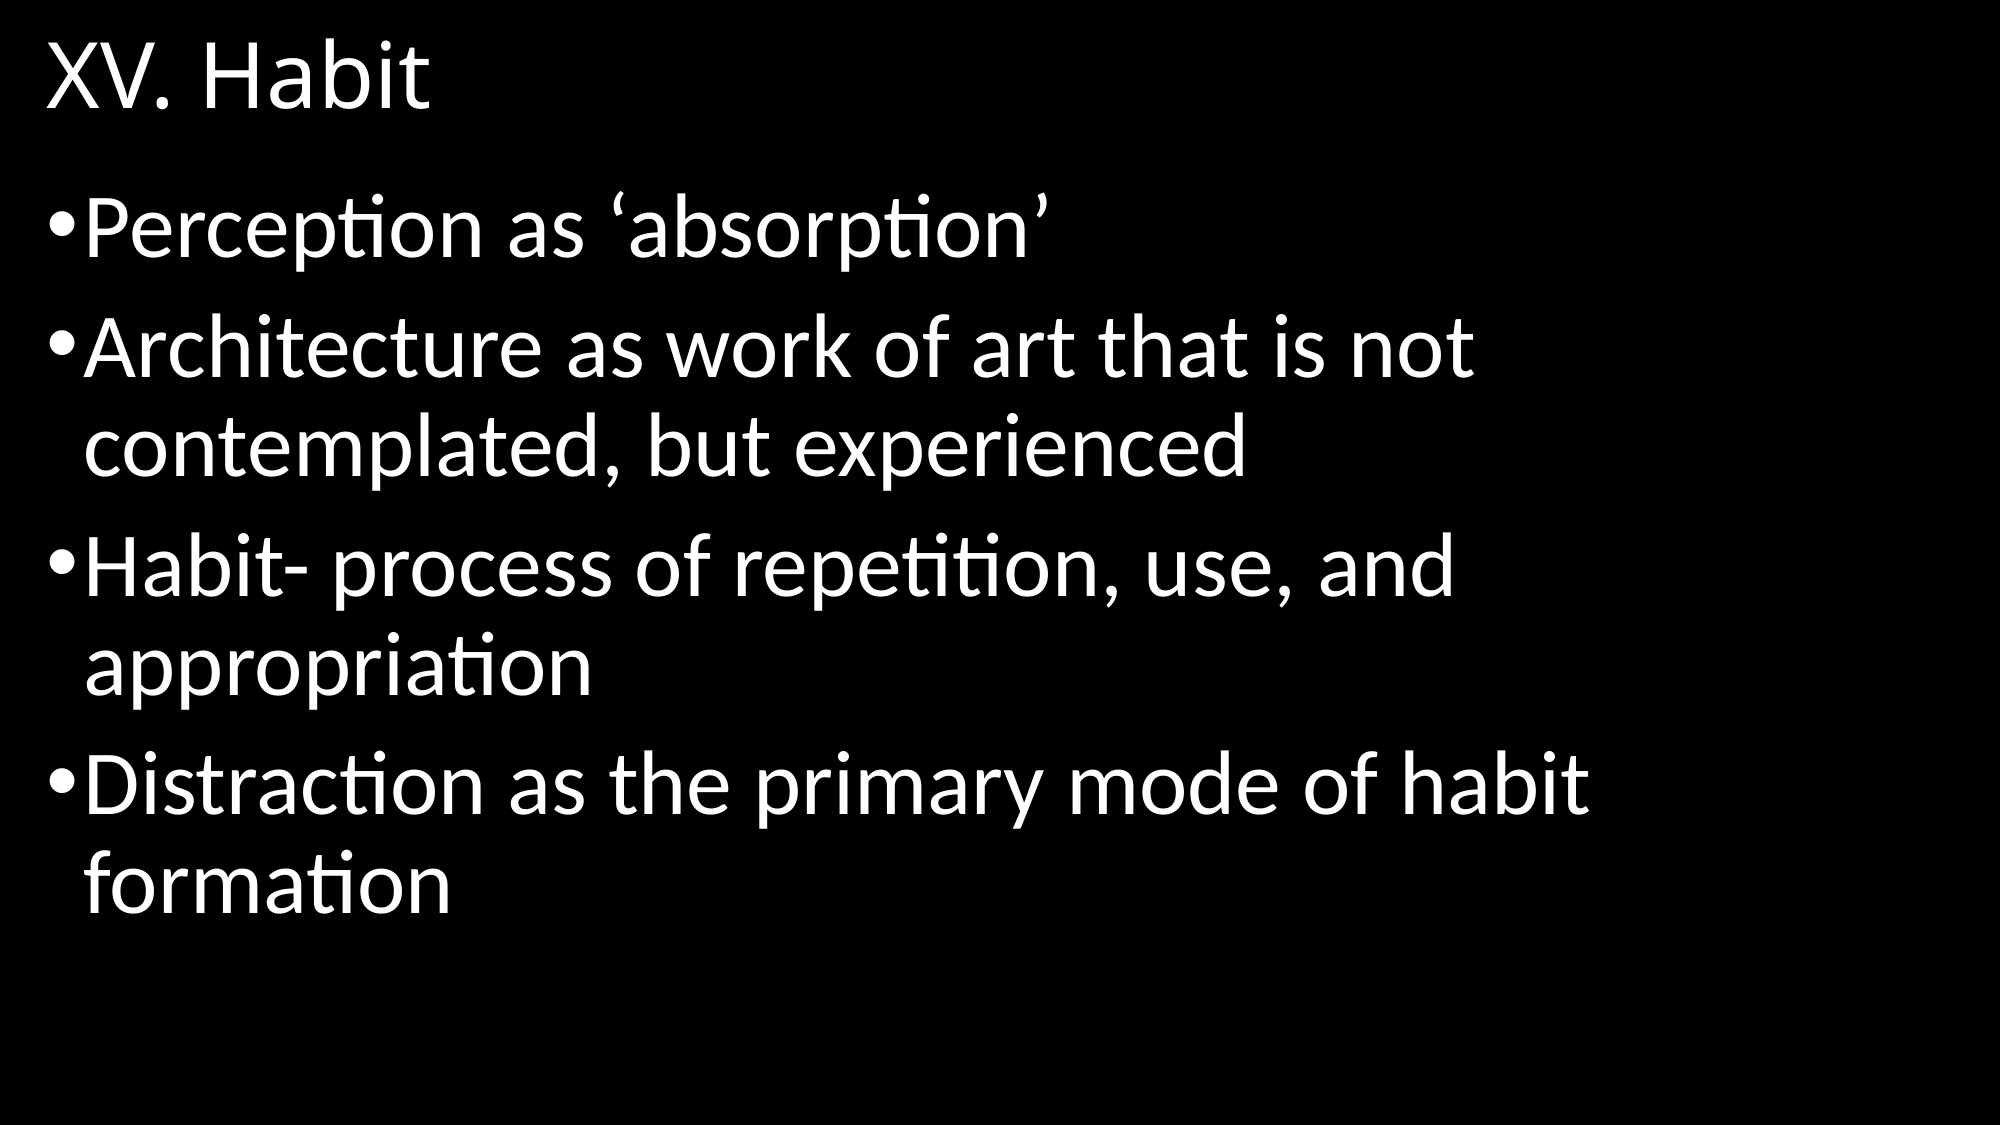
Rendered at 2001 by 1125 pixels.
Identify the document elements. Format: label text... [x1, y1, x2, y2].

list Perception as ‘absorption’ Architecture as work of art that is not contemplated, but experienced Habit- process of repetition, use, and appropriation Distraction as the primary mode of habit formation [31, 170, 1863, 1071]
title XV. Habit [31, 17, 1942, 142]
